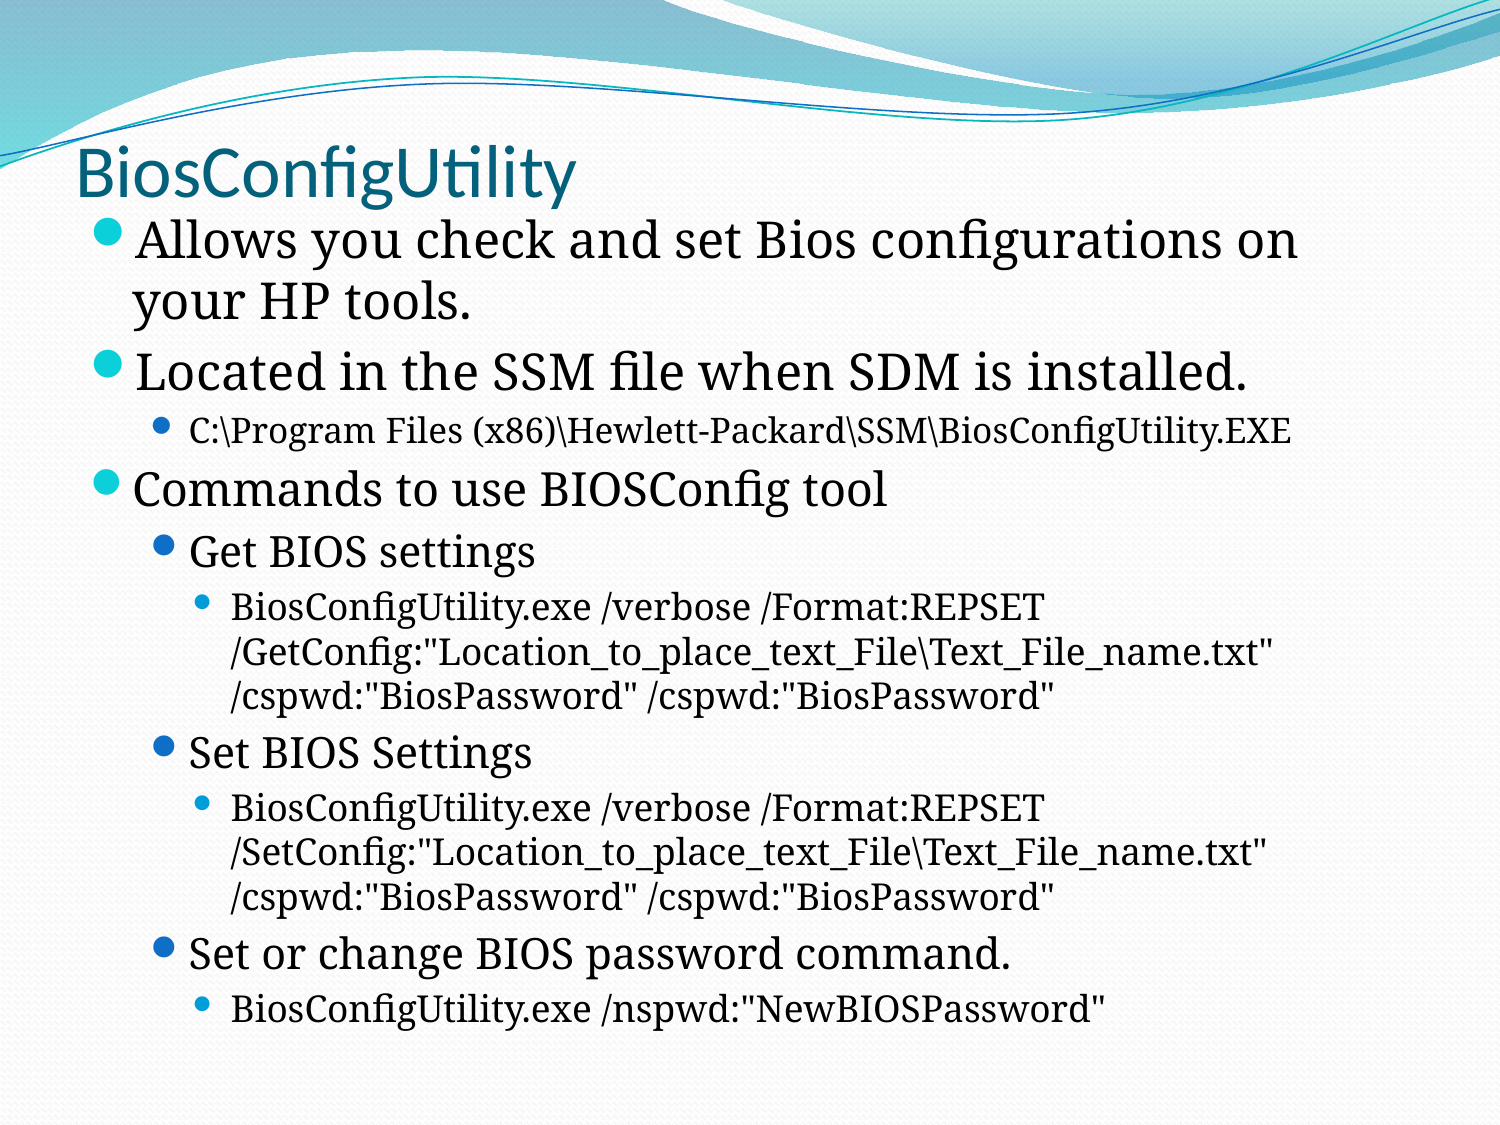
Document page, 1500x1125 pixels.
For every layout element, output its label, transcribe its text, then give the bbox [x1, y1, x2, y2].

list Allows you check and set Bios configurations on your HP tools. Located in the SSM file when SDM is installed. C:\Program Files (x86)\Hewlett-Packard\SSM\BiosConfigUtility.EXE Commands to use BIOSConfig tool Get BIOS settings BiosConfigUtility.exe /verbose /Format:REPSET /GetConfig:"Location_to_place_text_File\Text_File_name.txt" /cspwd:"BiosPassword" /cspwd:"BiosPassword" Set BIOS Settings BiosConfigUtility.exe /verbose /Format:REPSET /SetConfig:"Location_to_place_text_File\Text_File_name.txt" /cspwd:"BiosPassword" /cspwd:"BiosPassword" Set or change BIOS password command. BiosConfigUtility.exe /nspwd:"NewBIOSPassword" [75, 200, 1425, 1038]
title BiosConfigUtility [75, 115, 1425, 200]
